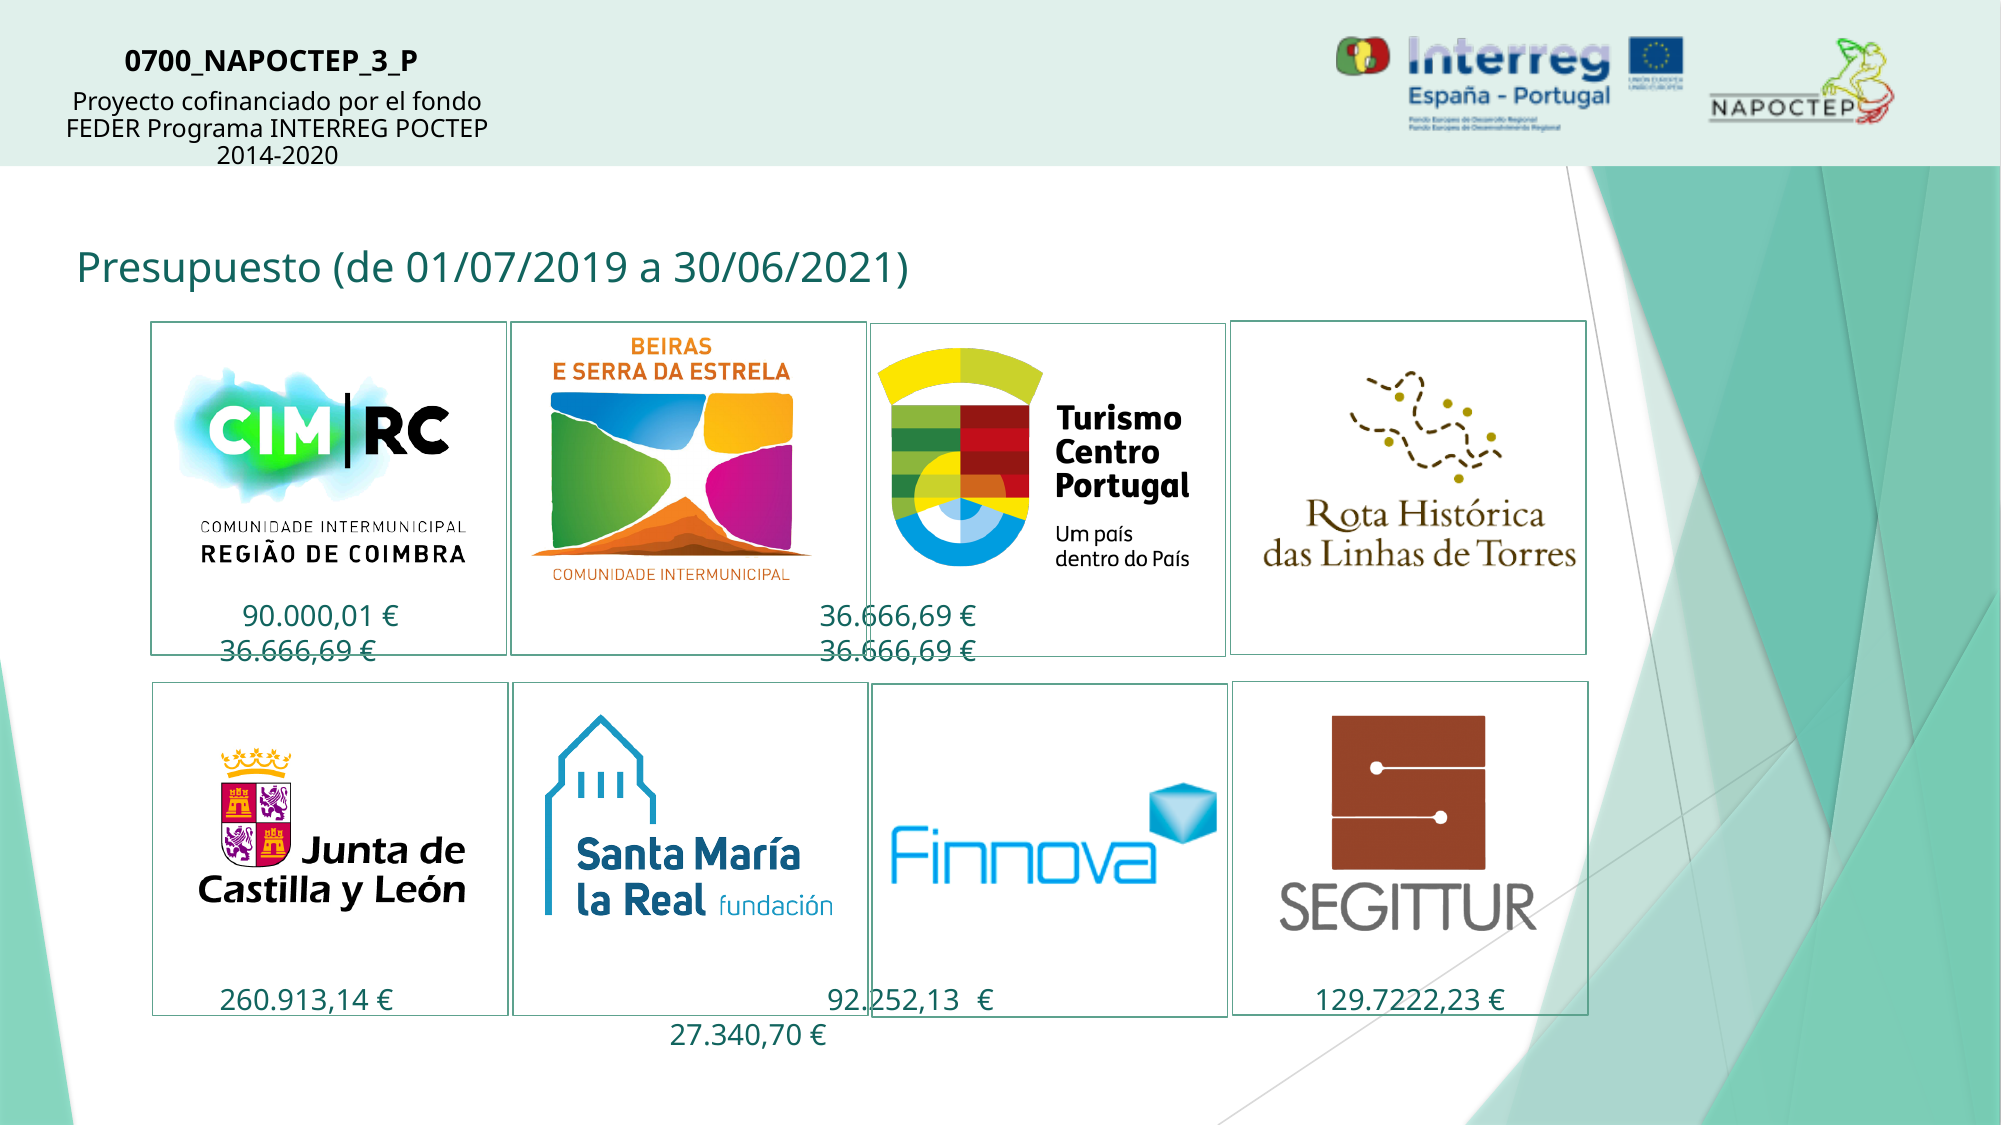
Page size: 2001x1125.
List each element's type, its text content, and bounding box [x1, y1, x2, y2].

text_box [151, 681, 510, 1017]
picture [155, 301, 490, 636]
text_box [511, 681, 870, 1017]
text_box [149, 320, 508, 657]
picture [874, 320, 1590, 1013]
text_box Proyecto cofinanciado por el fondo FEDER Programa INTERREG POCTEP 2014-2020 [22, 81, 533, 177]
picture [196, 746, 465, 914]
text_box Presupuesto (de 01/07/2019 a 30/06/2021) [27, 232, 958, 309]
text_box [869, 322, 1227, 658]
text_box 90.000,01 € 36.666,69 € 36.666,69 € 36.666,69 € 260.913,14 € 92.252,13 € 129.7222,23 € 27.340,70 € [204, 589, 1528, 1059]
text_box [1237, 1002, 1589, 1016]
text_box 0700_NAPOCTEP_3_P [75, 34, 468, 81]
picture [1335, 34, 1919, 133]
picture [545, 671, 832, 958]
text_box [1229, 320, 1252, 623]
picture [877, 301, 1189, 613]
text_box [0, 0, 2000, 168]
picture [531, 317, 813, 599]
text_box [509, 320, 868, 657]
